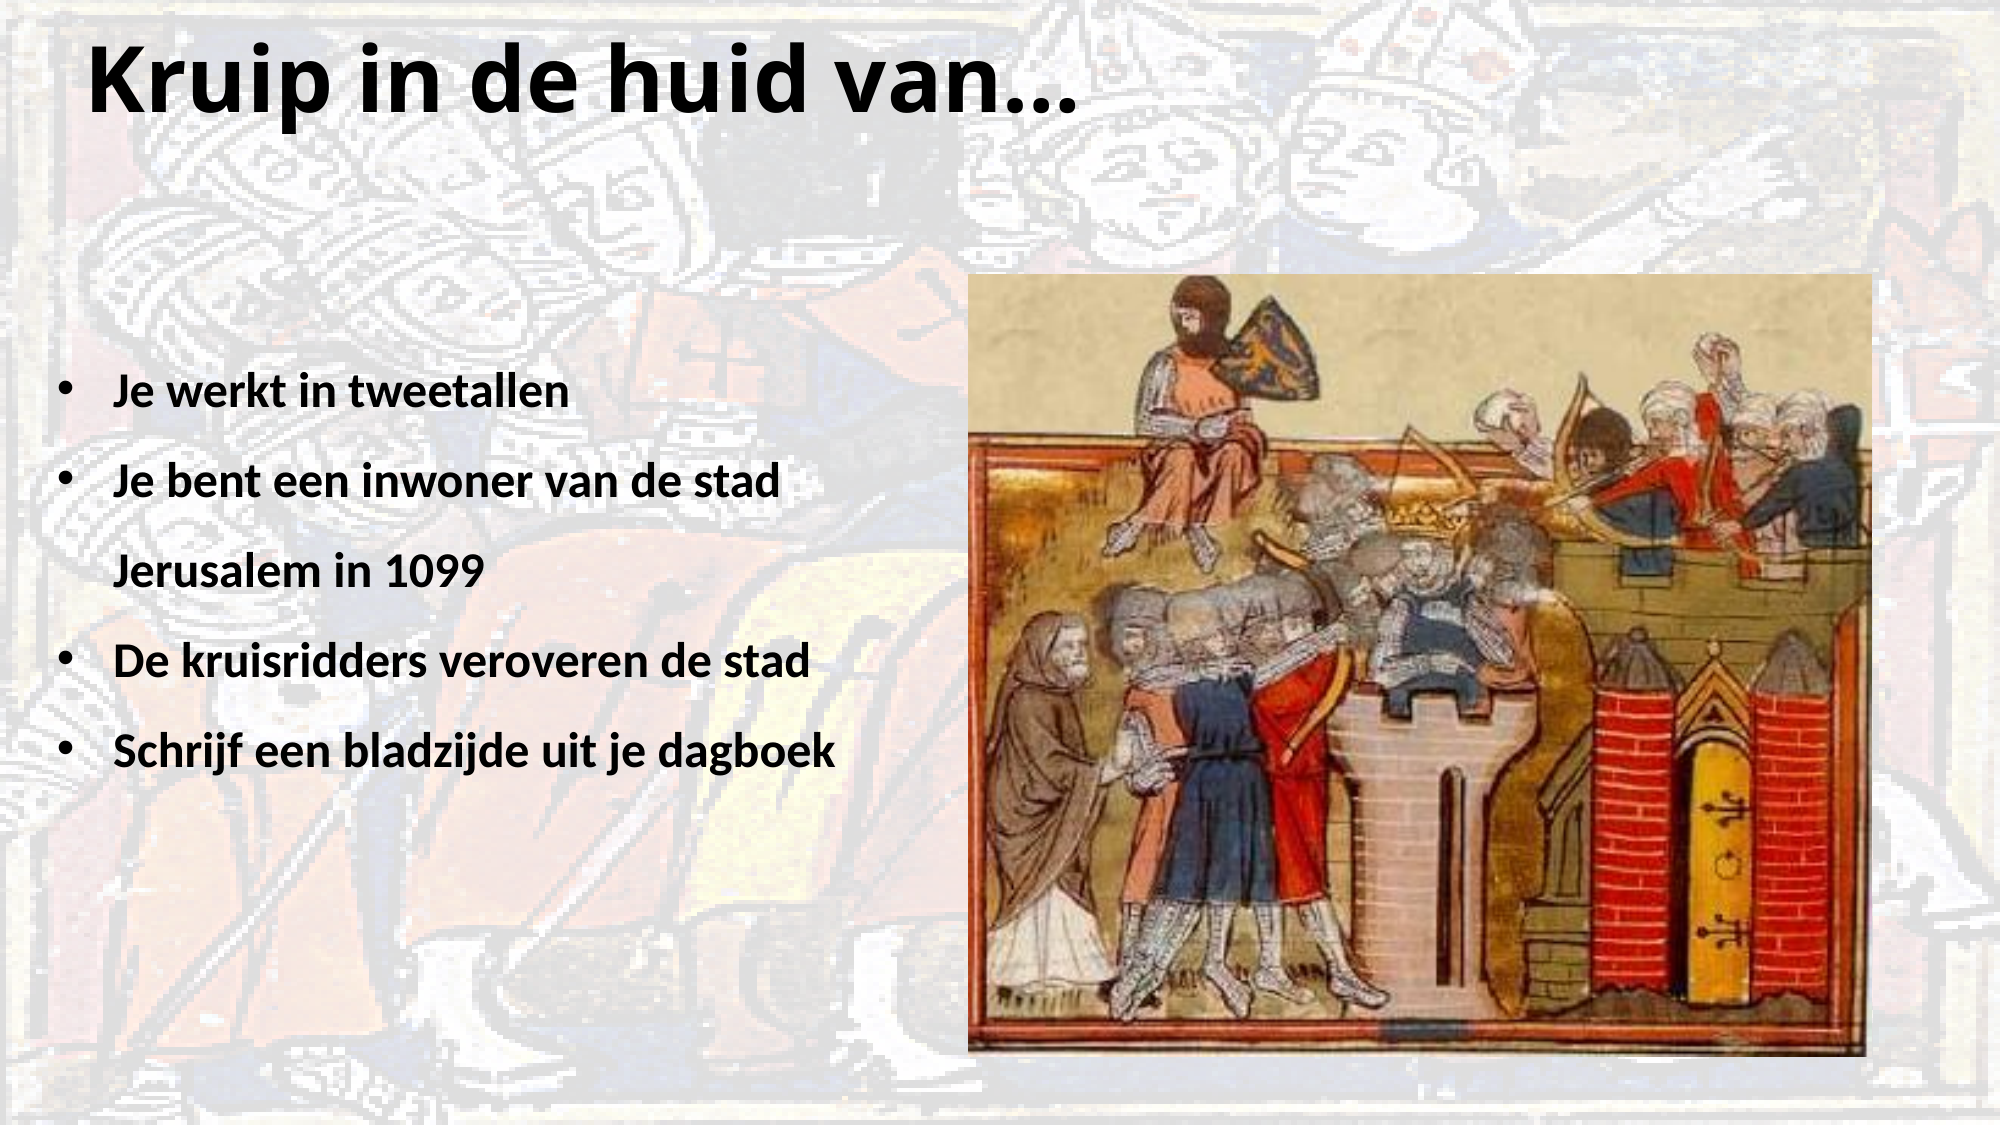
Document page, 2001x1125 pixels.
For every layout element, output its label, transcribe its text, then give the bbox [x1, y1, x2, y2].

picture [968, 274, 1872, 1057]
text_box Je werkt in tweetallen Je bent een inwoner van de stad Jerusalem in 1099 De kruisridders veroveren de stad Schrijf een bladzijde uit je dagboek [42, 320, 968, 845]
text_box Kruip in de huid van… [69, 25, 1289, 155]
